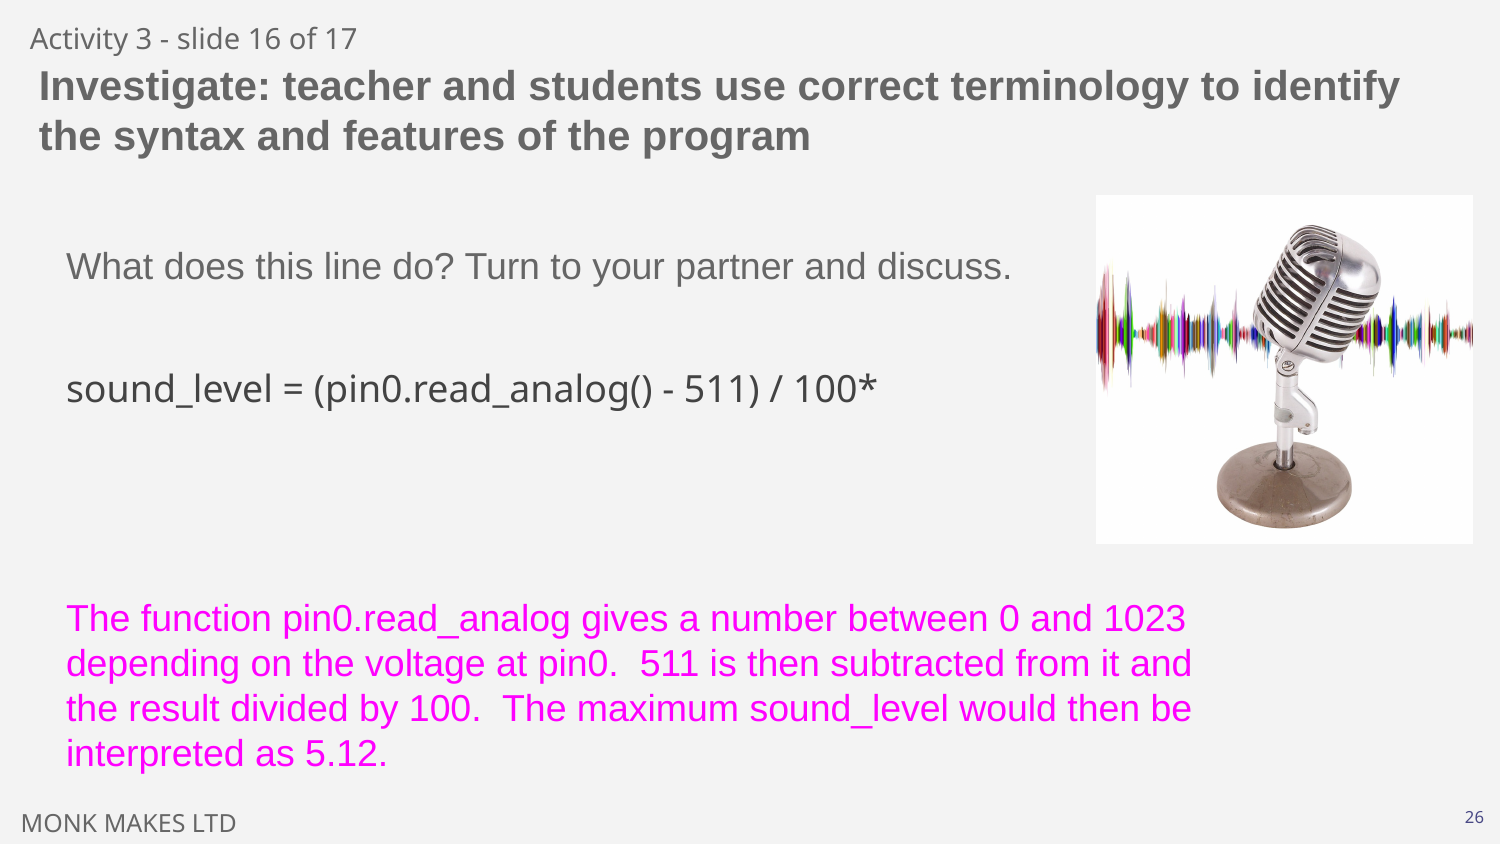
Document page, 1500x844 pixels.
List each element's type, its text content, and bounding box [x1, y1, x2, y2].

slide_number ‹#› [1448, 792, 1500, 844]
text_box What does this line do? Turn to your partner and discuss. sound_level = (pin0.read_analog() - 511) / 100* The function pin0.read_analog gives a number between 0 and 1023 depending on the voltage at pin0. 511 is then subtracted from it and the result divided by 100. The maximum sound_level would then be interpreted as 5.12. [51, 211, 1268, 793]
picture [1095, 195, 1474, 544]
subtitle Activity 3 - slide 16 of 17 [14, 0, 1500, 52]
title Investigate: teacher and students use correct terminology to identify the syntax and features of the program [24, 52, 1422, 167]
